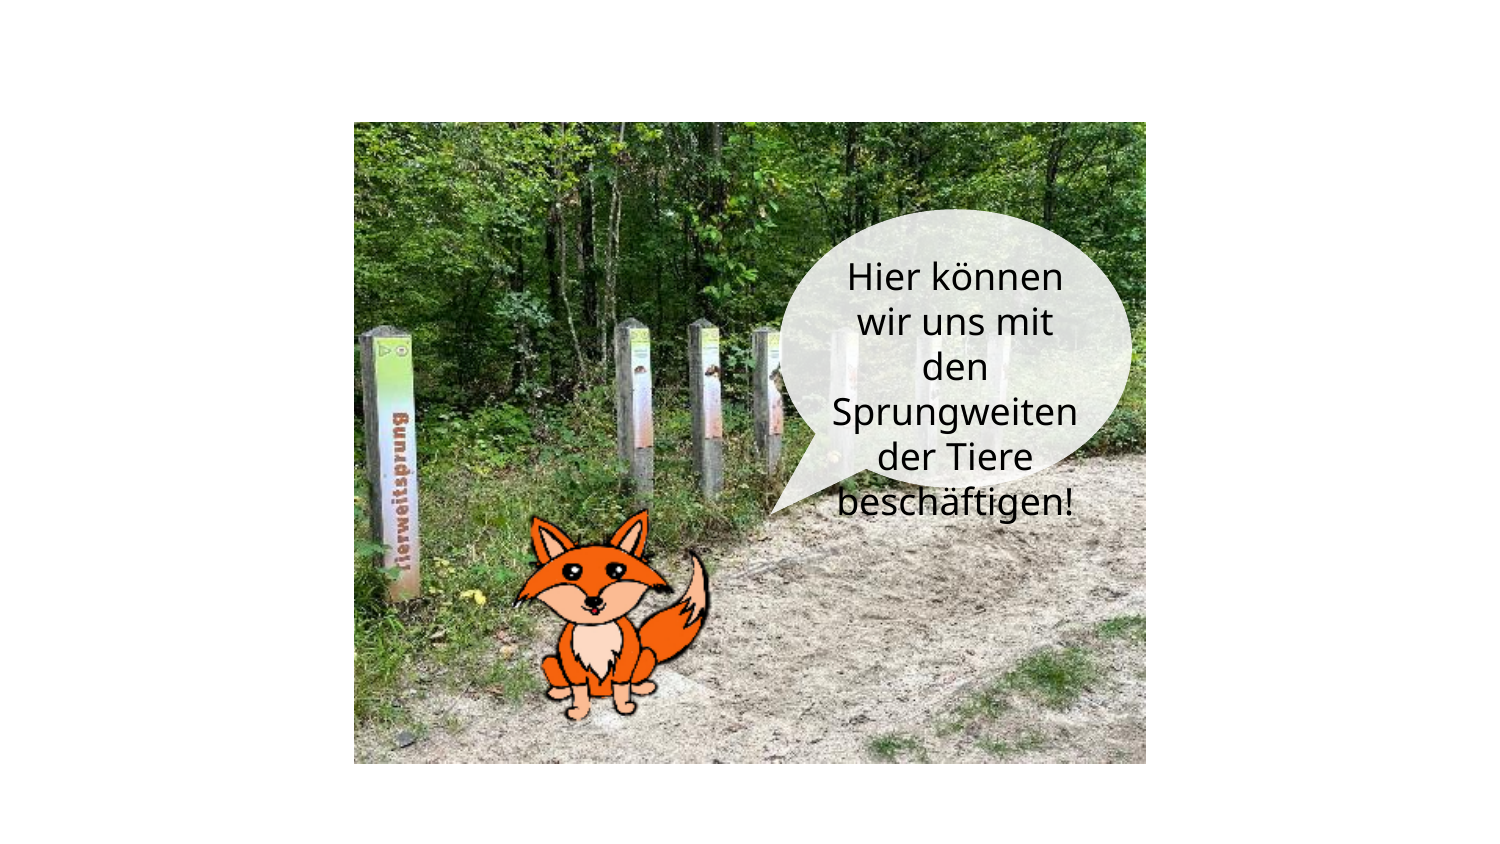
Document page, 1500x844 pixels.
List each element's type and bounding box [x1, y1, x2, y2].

text_box [354, 122, 1146, 764]
